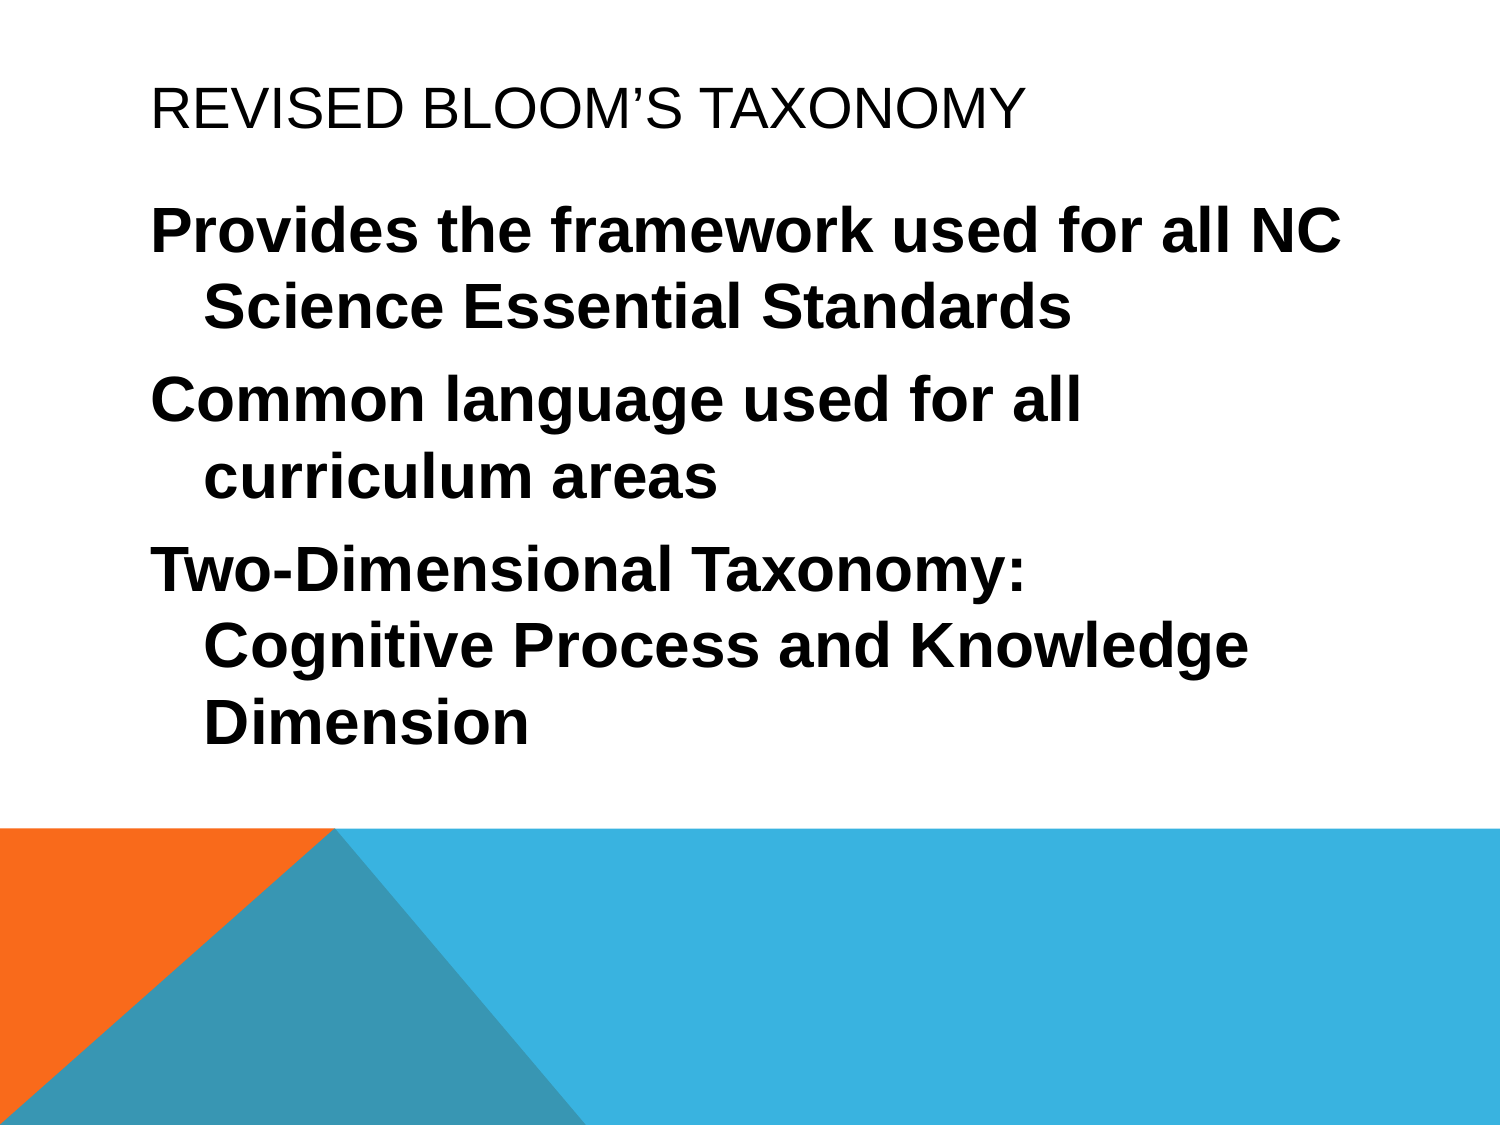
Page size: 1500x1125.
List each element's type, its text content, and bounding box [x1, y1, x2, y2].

list Provides the framework used for all NC Science Essential Standards Common language used for all curriculum areas Two-Dimensional Taxonomy: Cognitive Process and Knowledge Dimension [135, 180, 1369, 768]
title Revised Bloom’s Taxonomy [135, 60, 1369, 150]
